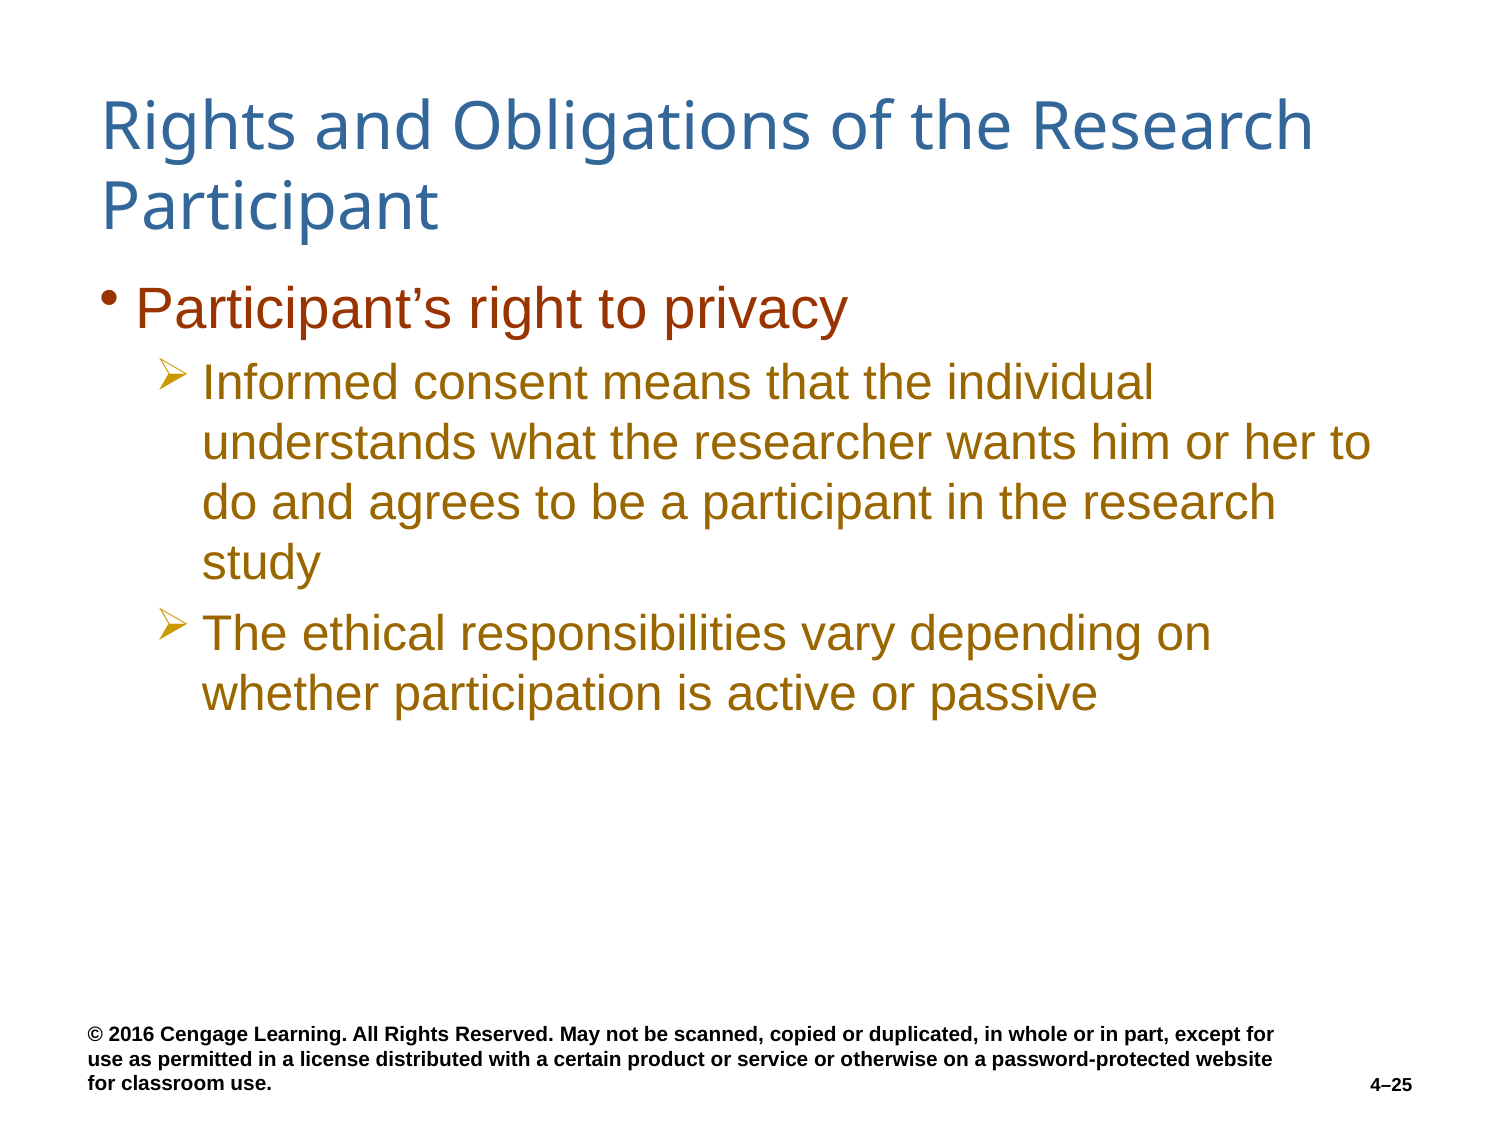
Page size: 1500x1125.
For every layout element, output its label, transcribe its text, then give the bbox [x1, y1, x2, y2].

slide_number 4–25 [1050, 1042, 1413, 1103]
footer © 2016 Cengage Learning. All Rights Reserved. May not be scanned, copied or duplicated, in whole or in part, except for use as permitted in a license distributed with a certain product or service or otherwise on a password-protected website for classroom use. [87, 1057, 1050, 1103]
list Participant’s right to privacy Informed consent means that the individual understands what the researcher wants him or her to do and agrees to be a participant in the research study The ethical responsibilities vary depending on whether participation is active or passive [84, 262, 1414, 1013]
title Rights and Obligations of the Research Participant [85, 75, 1411, 171]
